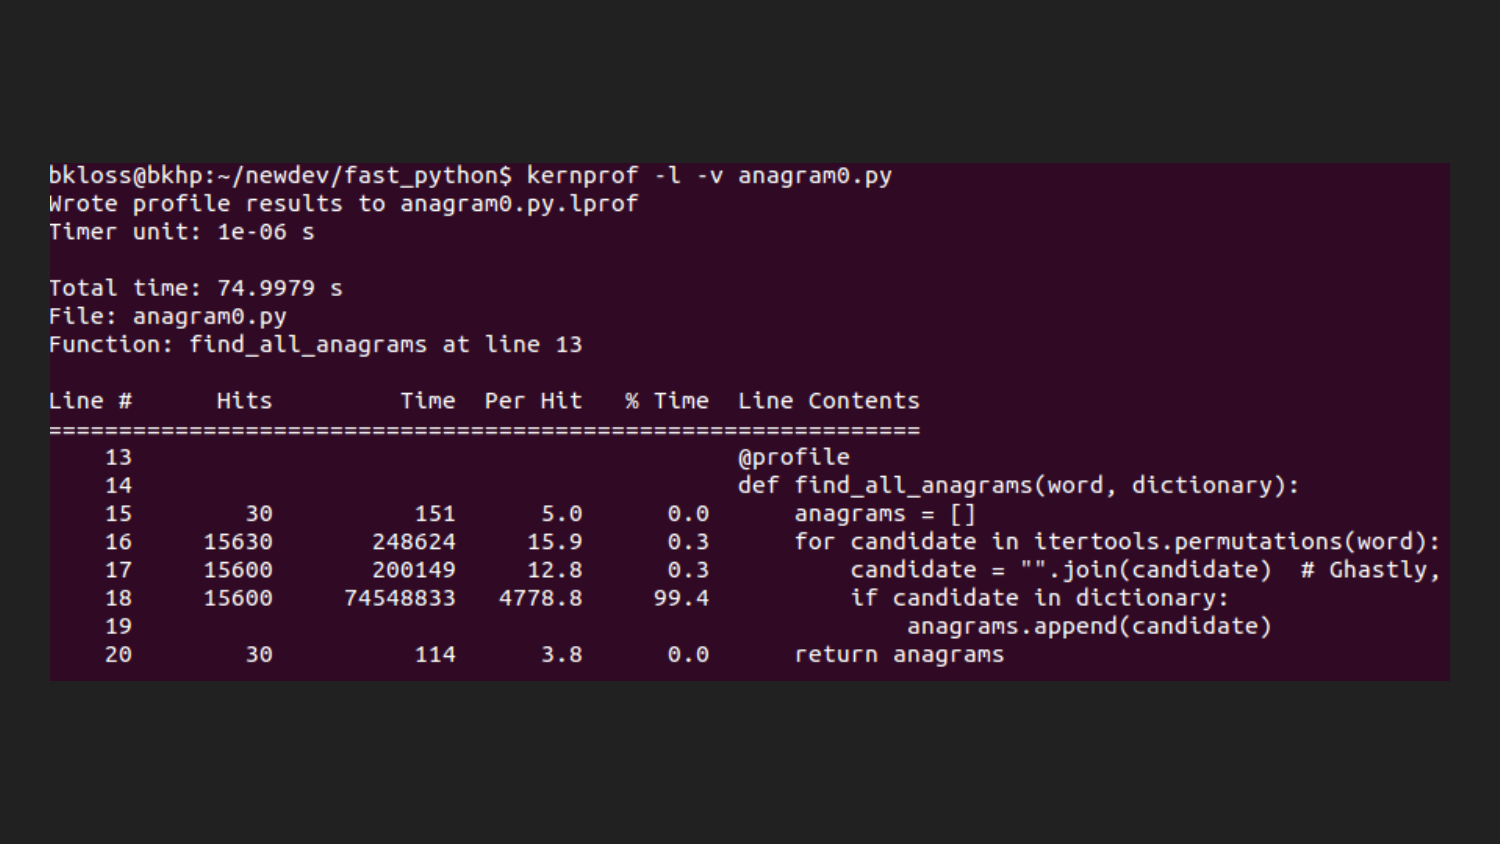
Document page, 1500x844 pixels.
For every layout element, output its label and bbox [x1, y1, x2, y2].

picture [50, 162, 1450, 681]
